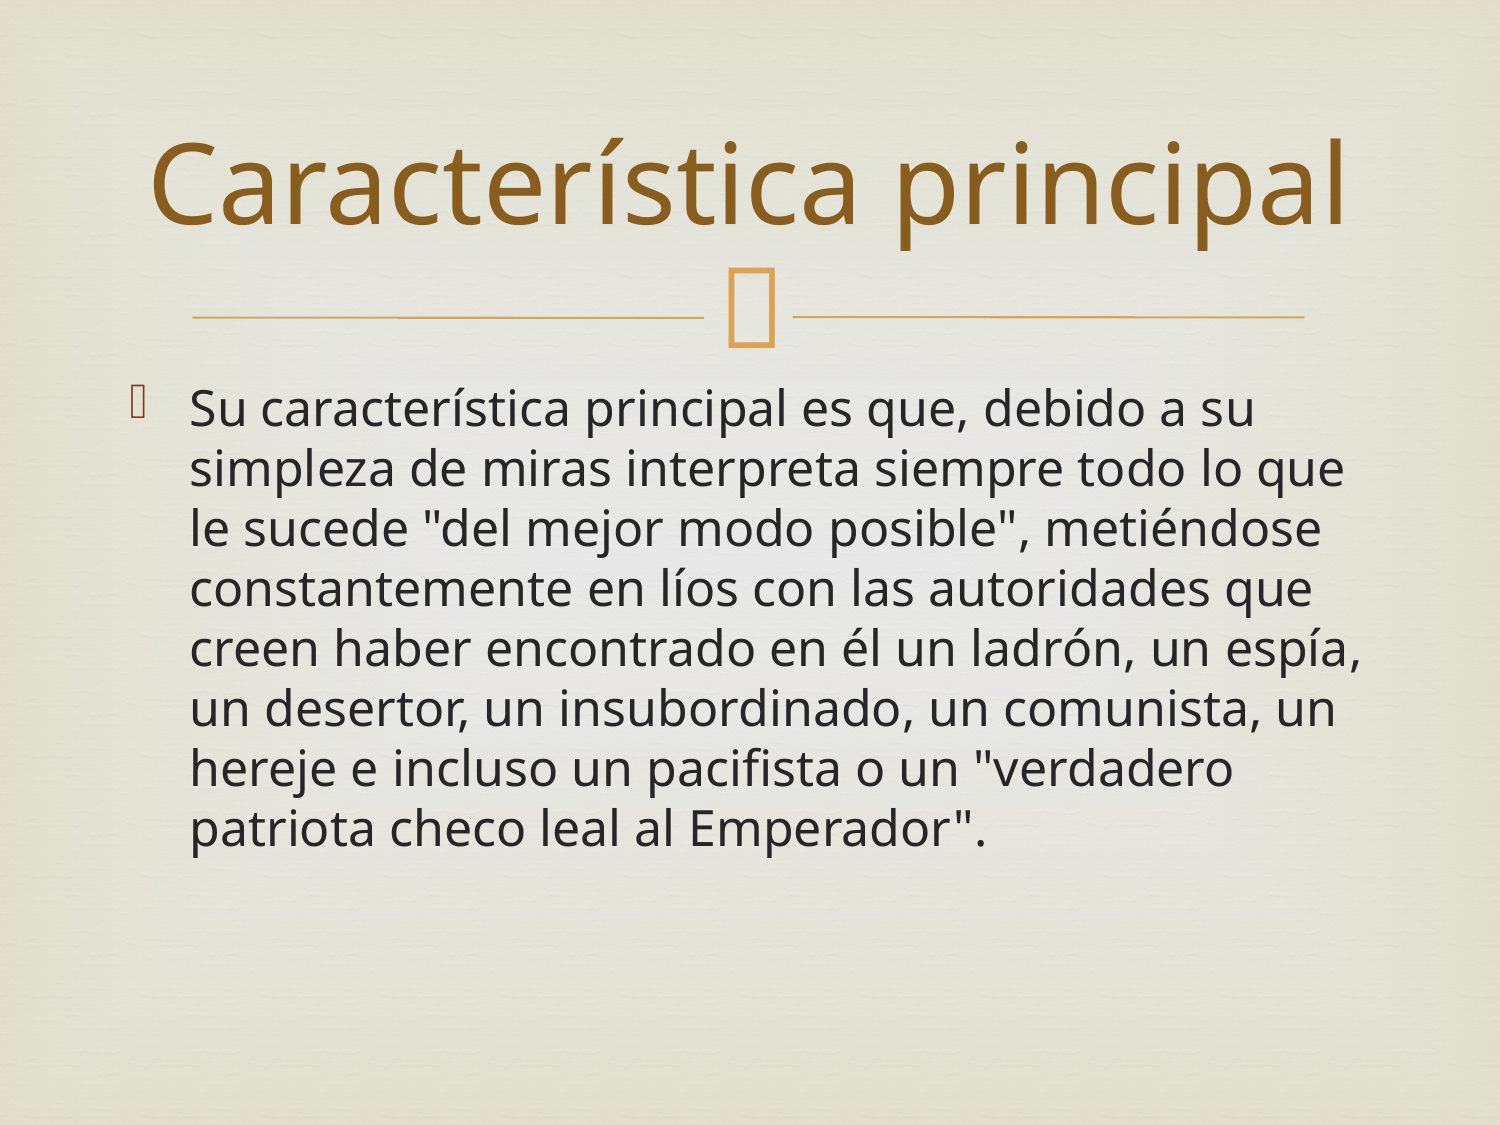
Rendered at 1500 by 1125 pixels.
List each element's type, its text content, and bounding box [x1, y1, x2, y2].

title Característica principal [112, 93, 1386, 267]
list Su característica principal es que, debido a su simpleza de miras interpreta siempre todo lo que le sucede "del mejor modo posible", metiéndose constantemente en líos con las autoridades que creen haber encontrado en él un ladrón, un espía, un desertor, un insubordinado, un comunista, un hereje e incluso un pacifista o un "verdadero patriota checo leal al Emperador". [114, 368, 1386, 1005]
